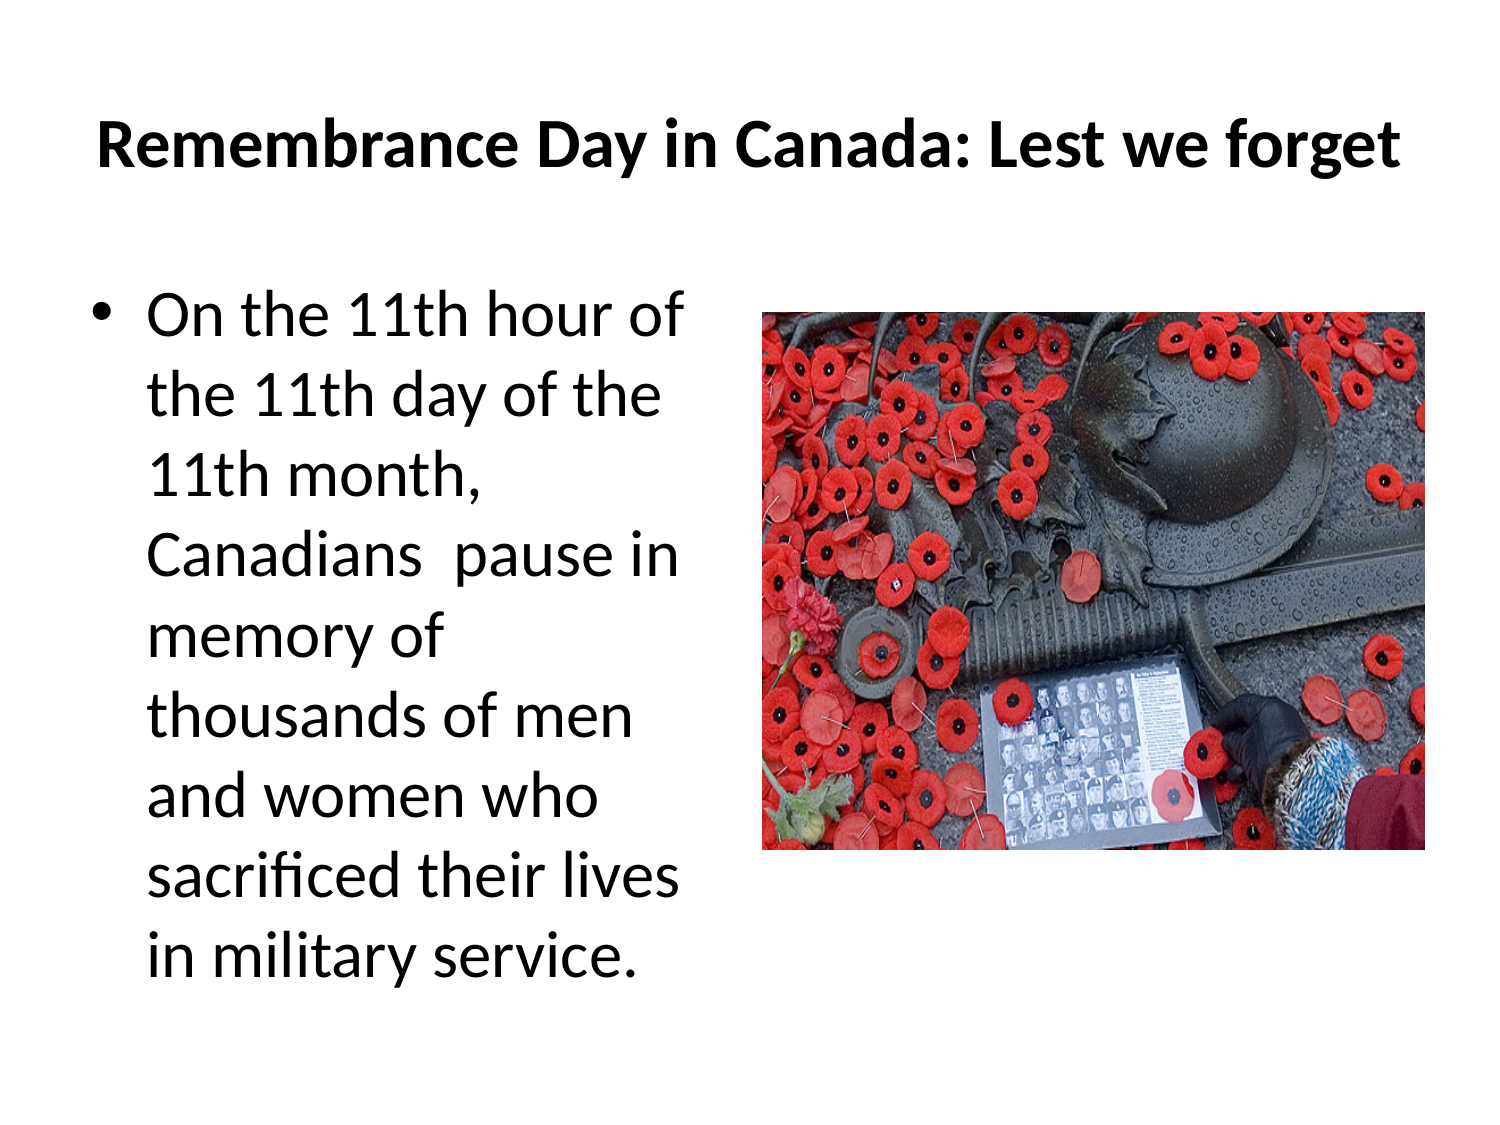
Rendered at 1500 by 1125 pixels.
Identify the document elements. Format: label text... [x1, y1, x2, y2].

list On the 11th hour of the 11th day of the 11th month, Canadians pause in memory of thousands of men and women who sacrificed their lives in military service. [75, 262, 738, 1005]
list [762, 312, 1426, 851]
title Remembrance Day in Canada: Lest we forget [75, 87, 1425, 275]
